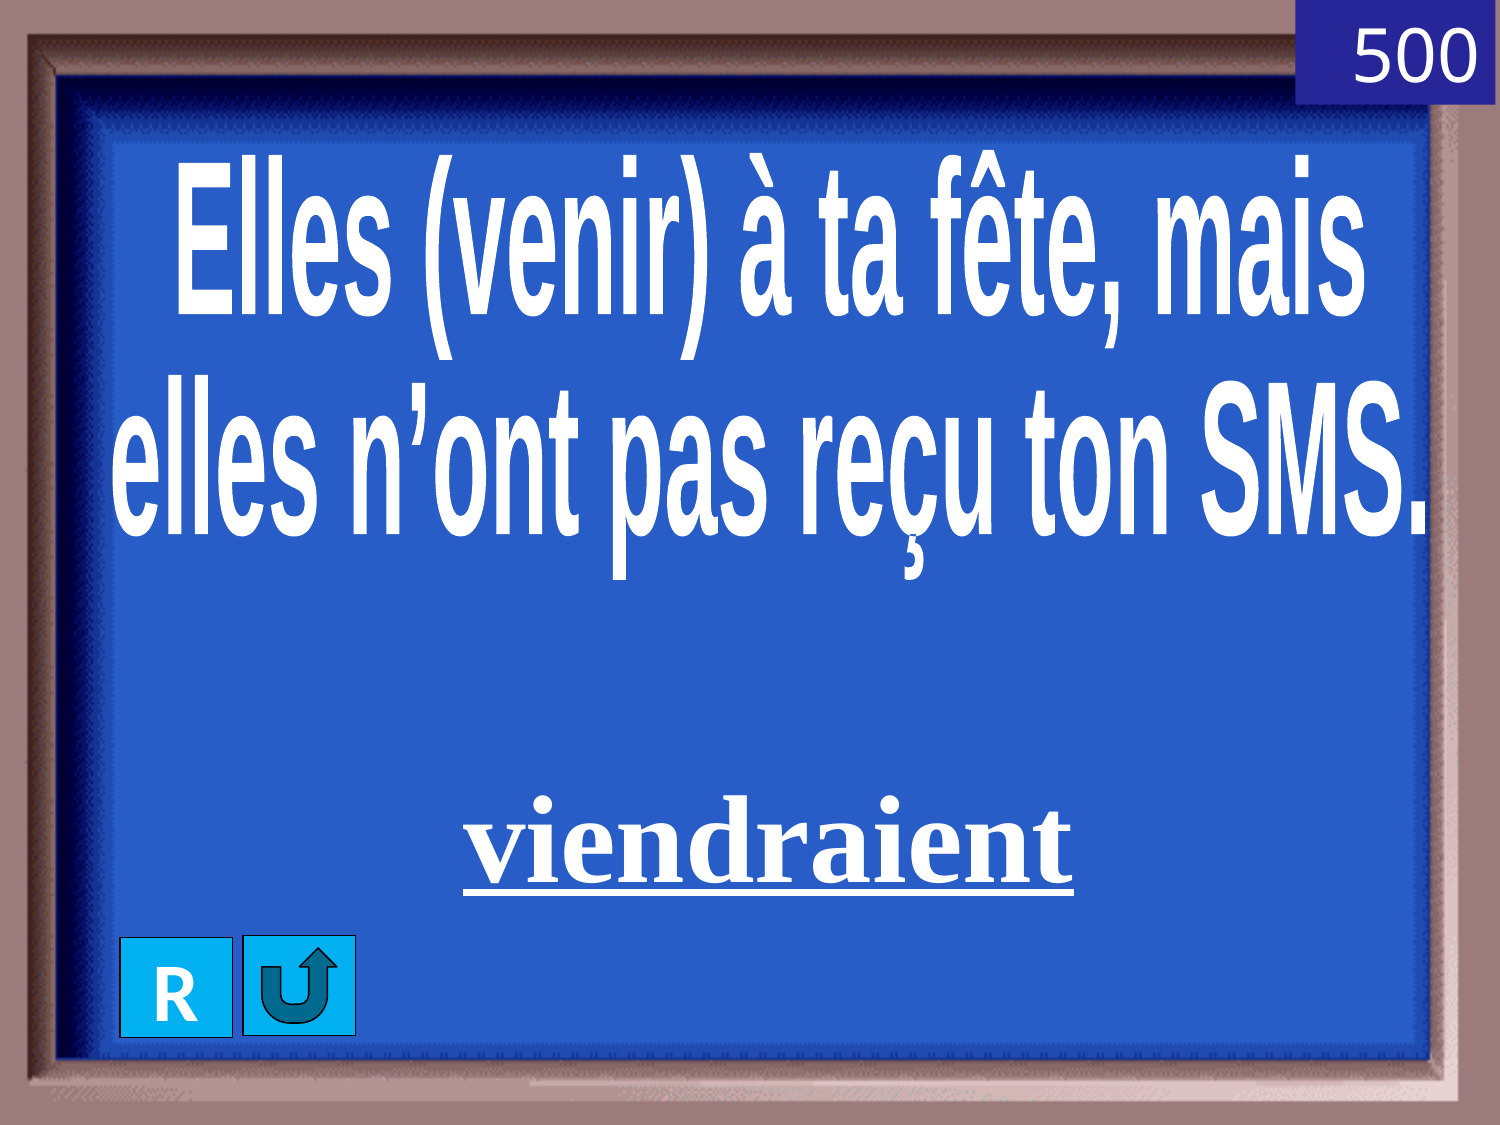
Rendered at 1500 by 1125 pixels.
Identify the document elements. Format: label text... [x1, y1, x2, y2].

picture [0, 0, 1500, 1125]
text_box R [120, 937, 233, 1038]
text_box 500 [1295, 0, 1496, 105]
text_box [243, 935, 356, 1036]
text_box viendraient [112, 749, 1425, 915]
